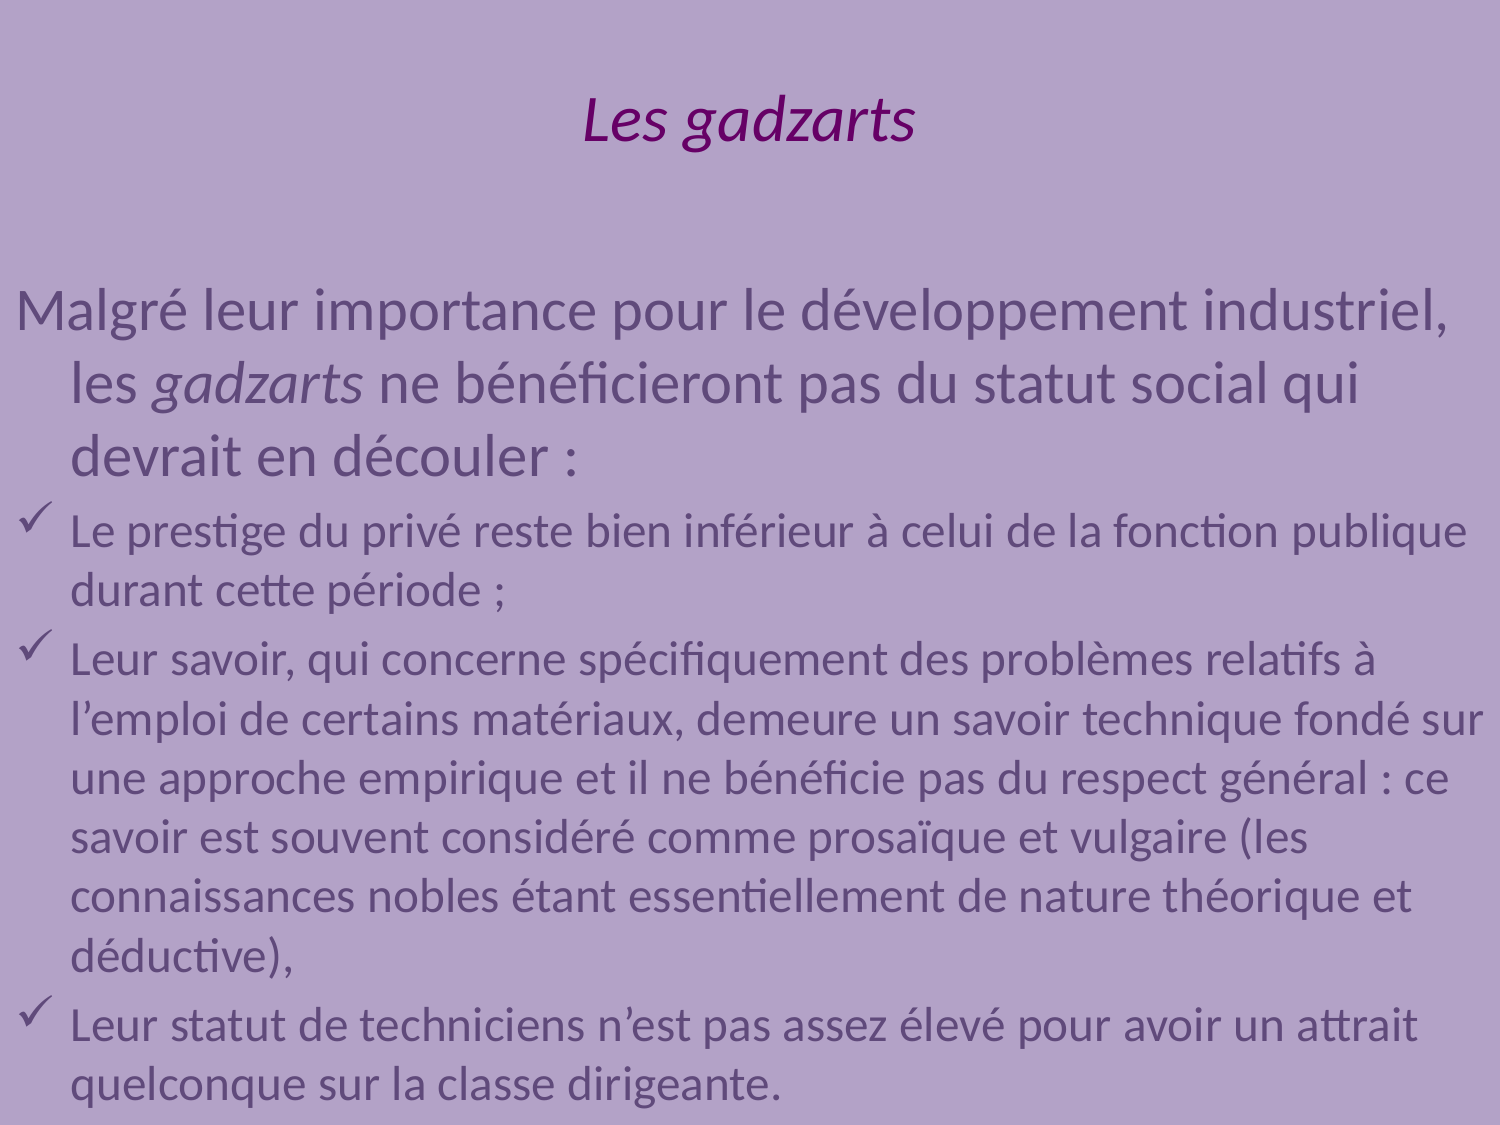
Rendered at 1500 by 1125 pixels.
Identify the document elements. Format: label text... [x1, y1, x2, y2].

list Malgré leur importance pour le développement industriel, les gadzarts ne bénéficieront pas du statut social qui devrait en découler : Le prestige du privé reste bien inférieur à celui de la fonction publique durant cette période ; Leur savoir, qui concerne spécifiquement des problèmes relatifs à l’emploi de certains matériaux, demeure un savoir technique fondé sur une approche empirique et il ne bénéficie pas du respect général : ce savoir est souvent considéré comme prosaïque et vulgaire (les connaissances nobles étant essentiellement de nature théorique et déductive), Leur statut de techniciens n’est pas assez élevé pour avoir un attrait quelconque sur la classe dirigeante. [0, 262, 1500, 1125]
title Les gadzarts [75, 45, 1425, 186]
